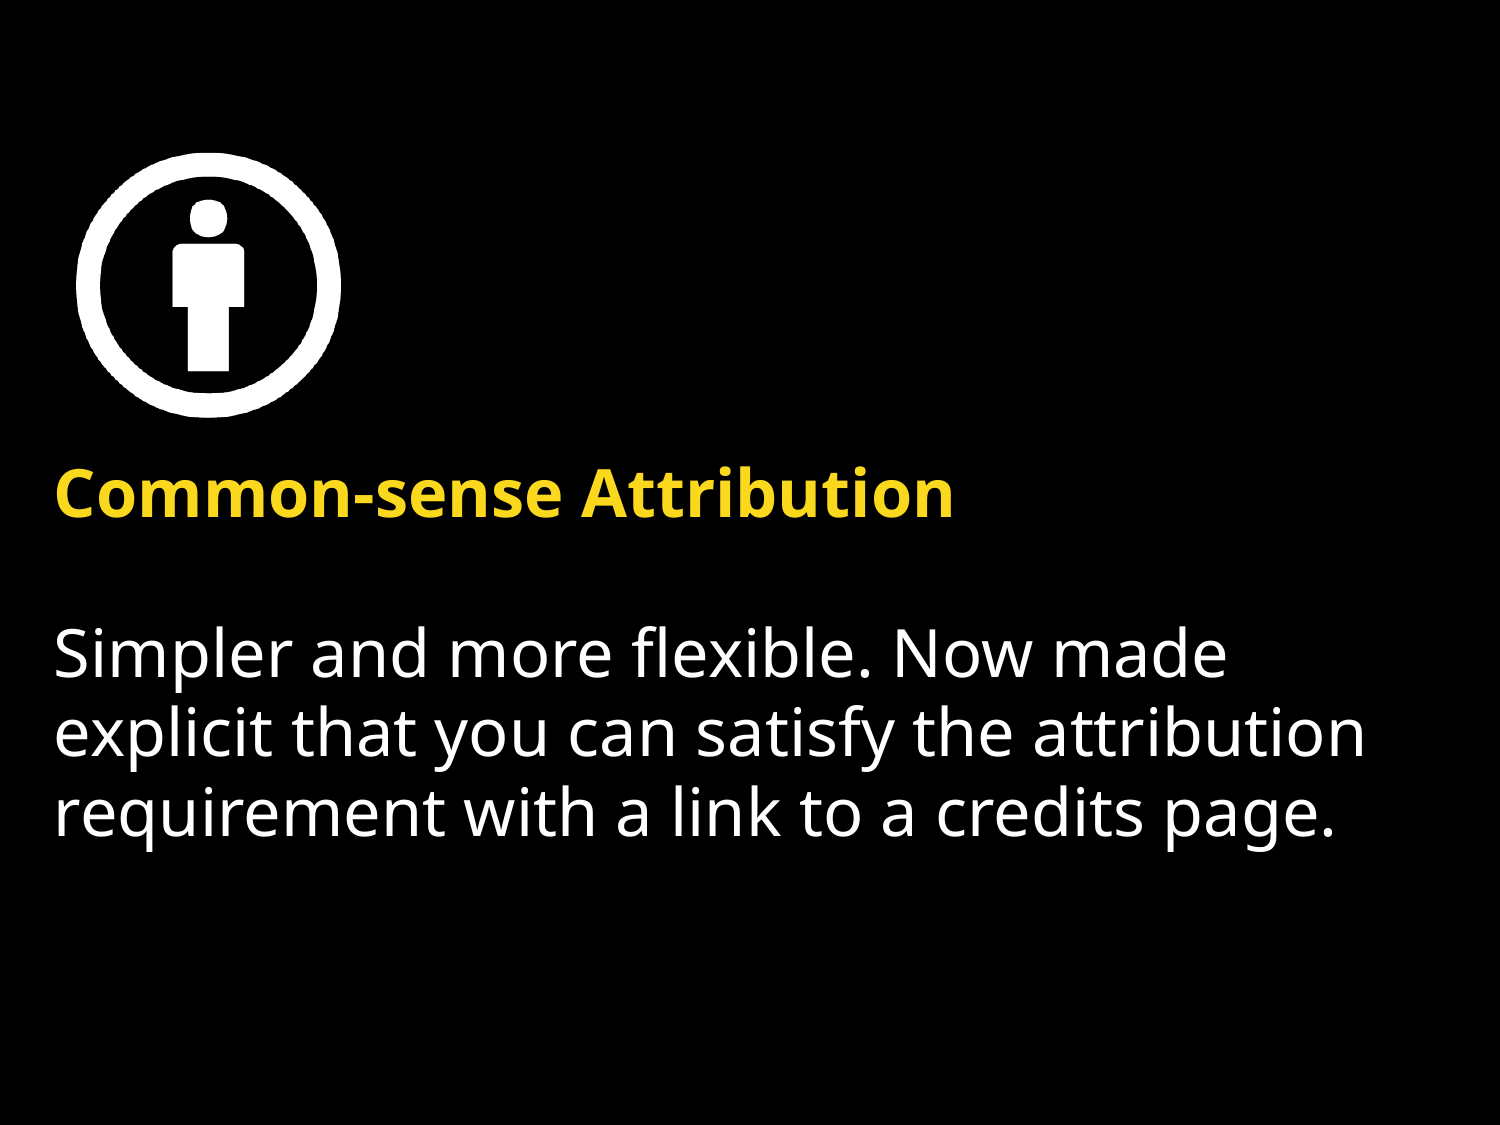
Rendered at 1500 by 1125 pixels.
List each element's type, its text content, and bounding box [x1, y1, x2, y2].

text_box Common-sense Attribution Simpler and more flexible. Now made explicit that you can satisfy the attribution requirement with a link to a credits page. [49, 446, 1450, 949]
picture [49, 128, 367, 447]
